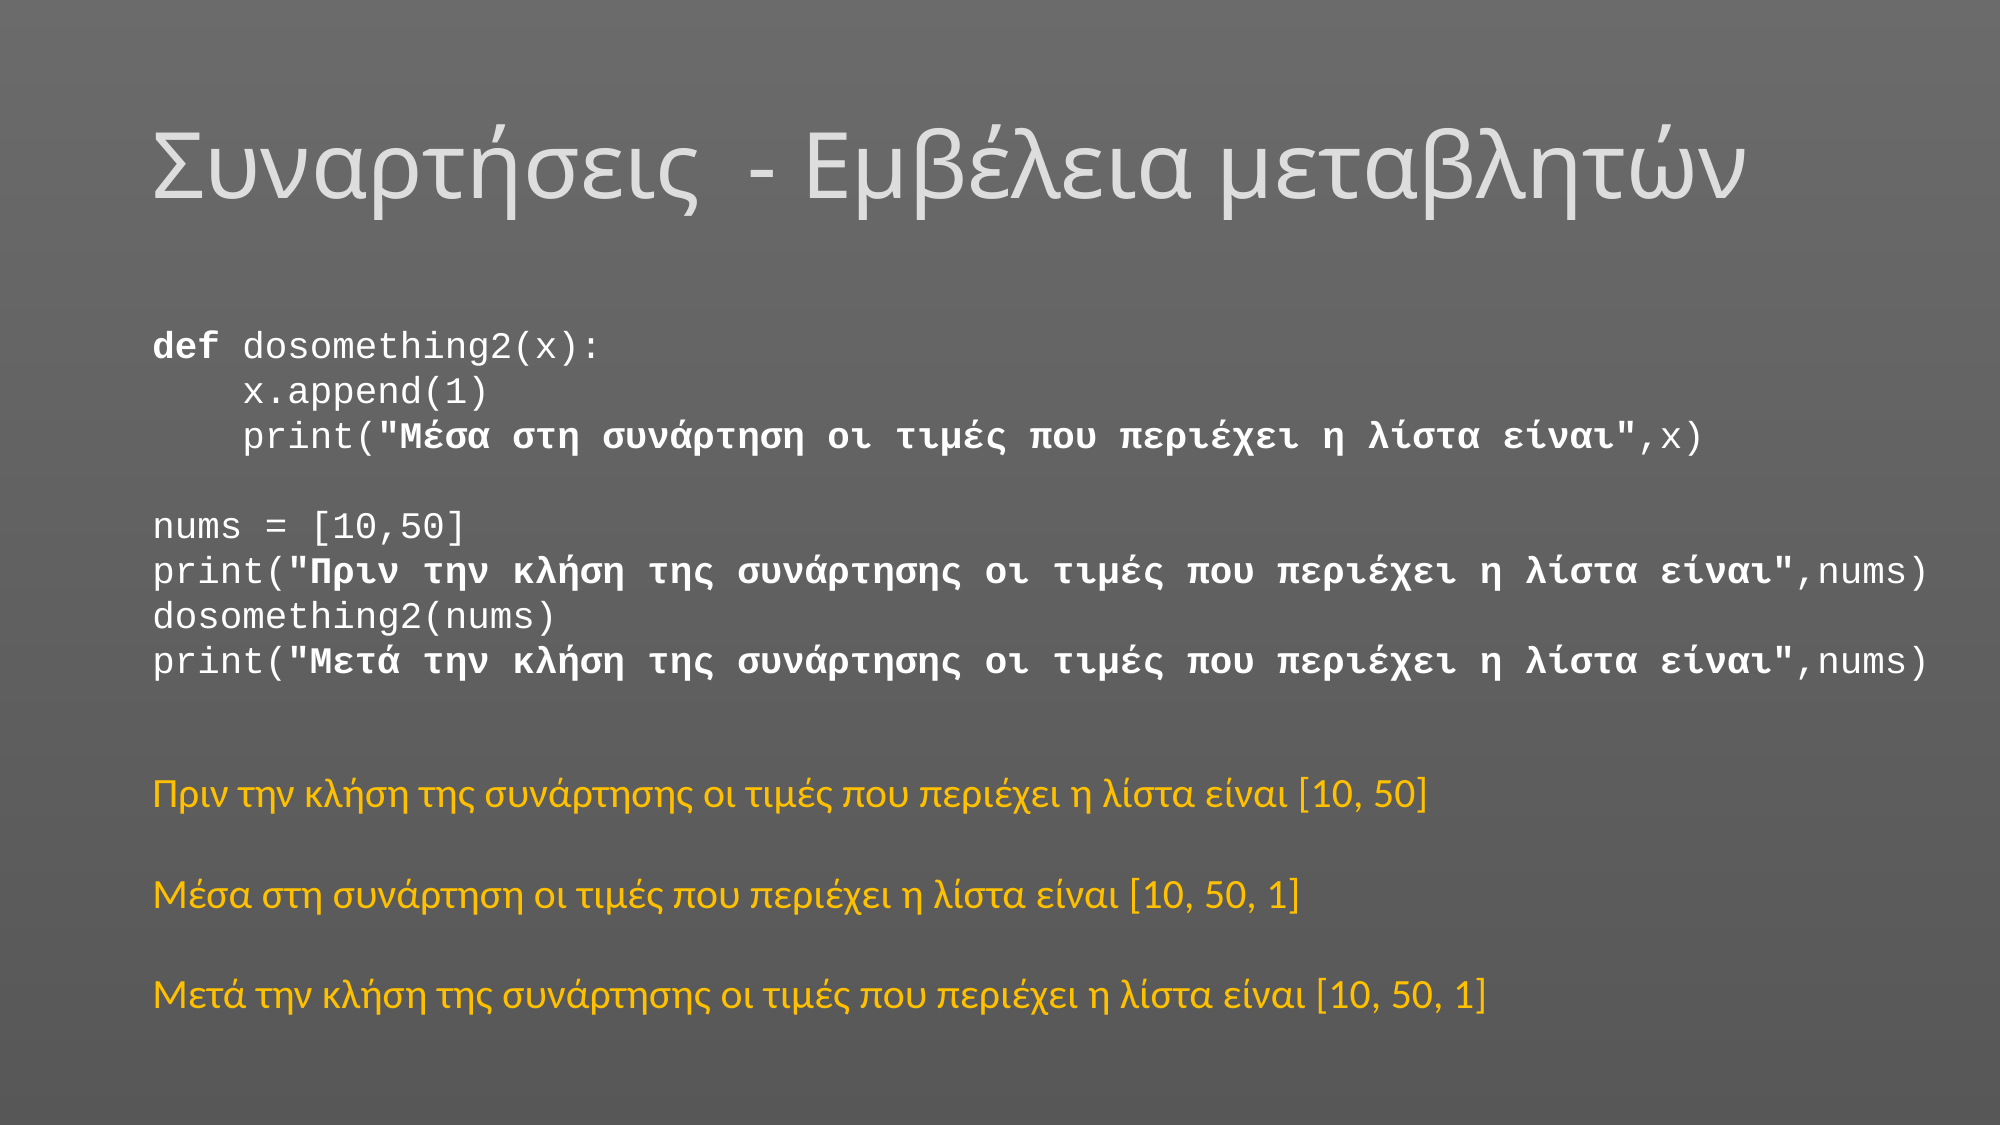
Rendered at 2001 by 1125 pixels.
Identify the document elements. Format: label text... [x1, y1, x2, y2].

title Συναρτήσεις - Εμβέλεια μεταβλητών [137, 59, 1863, 278]
text_box Πριν την κλήση της συνάρτησης οι τιμές που περιέχει η λίστα είναι [10, 50] Μέσα στη συνάρτηση οι τιμές που περιέχει η λίστα είναι [10, 50, 1] Μετά την κλήση της συνάρτησης οι τιμές που περιέχει η λίστα είναι [10, 50, 1] [137, 758, 1957, 1024]
text_box def dosomething2(x): x.append(1) print("Μέσα στη συνάρτηση οι τιμές που περιέχει η λίστα είναι",x) nums = [10,50] print("Πριν την κλήση της συνάρτησης οι τιμές που περιέχει η λίστα είναι",nums) dosomething2(nums) print("Μετά την κλήση της συνάρτησης οι τιμές που περιέχει η λίστα είναι",nums) [137, 313, 2000, 689]
